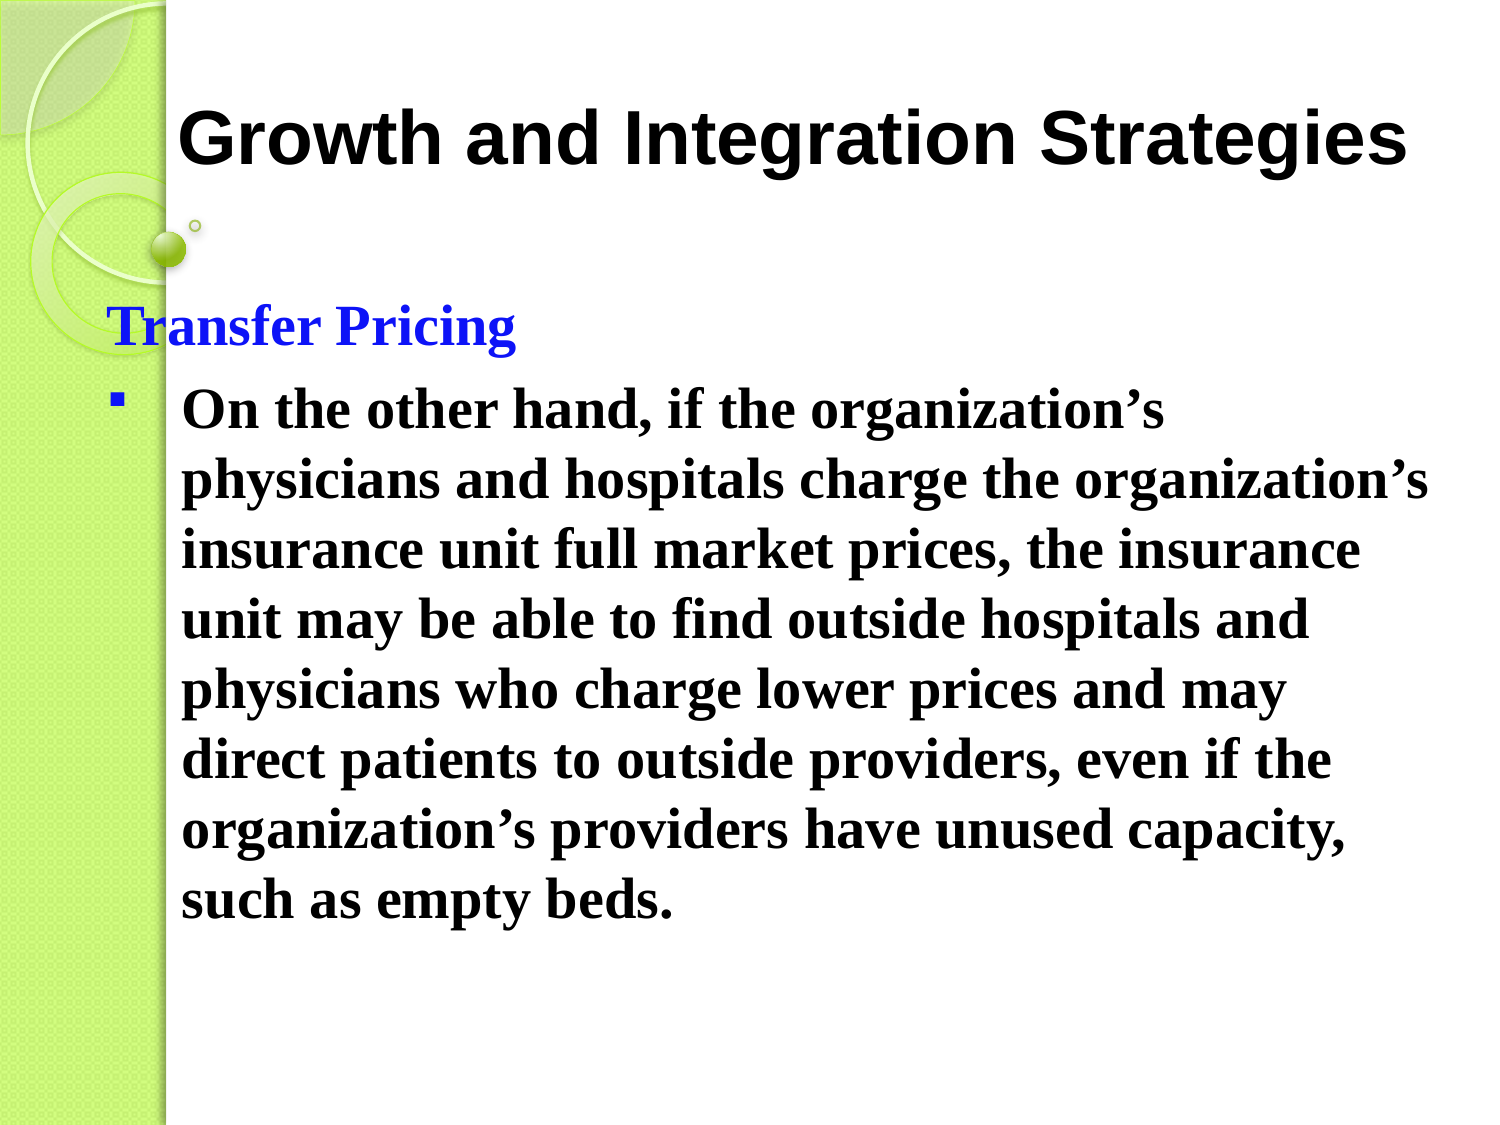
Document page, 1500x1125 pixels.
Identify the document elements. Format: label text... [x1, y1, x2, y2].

subtitle Transfer Pricing On the other hand, if the organization’s physicians and hospitals charge the organization’s insurance unit full market prices, the insurance unit may be able to find outside hospitals and physicians who charge lower prices and may direct patients to outside providers, even if the organization’s providers have unused capacity, such as empty beds. [87, 287, 1450, 1075]
title Growth and Integration Strategies [162, 59, 1450, 188]
